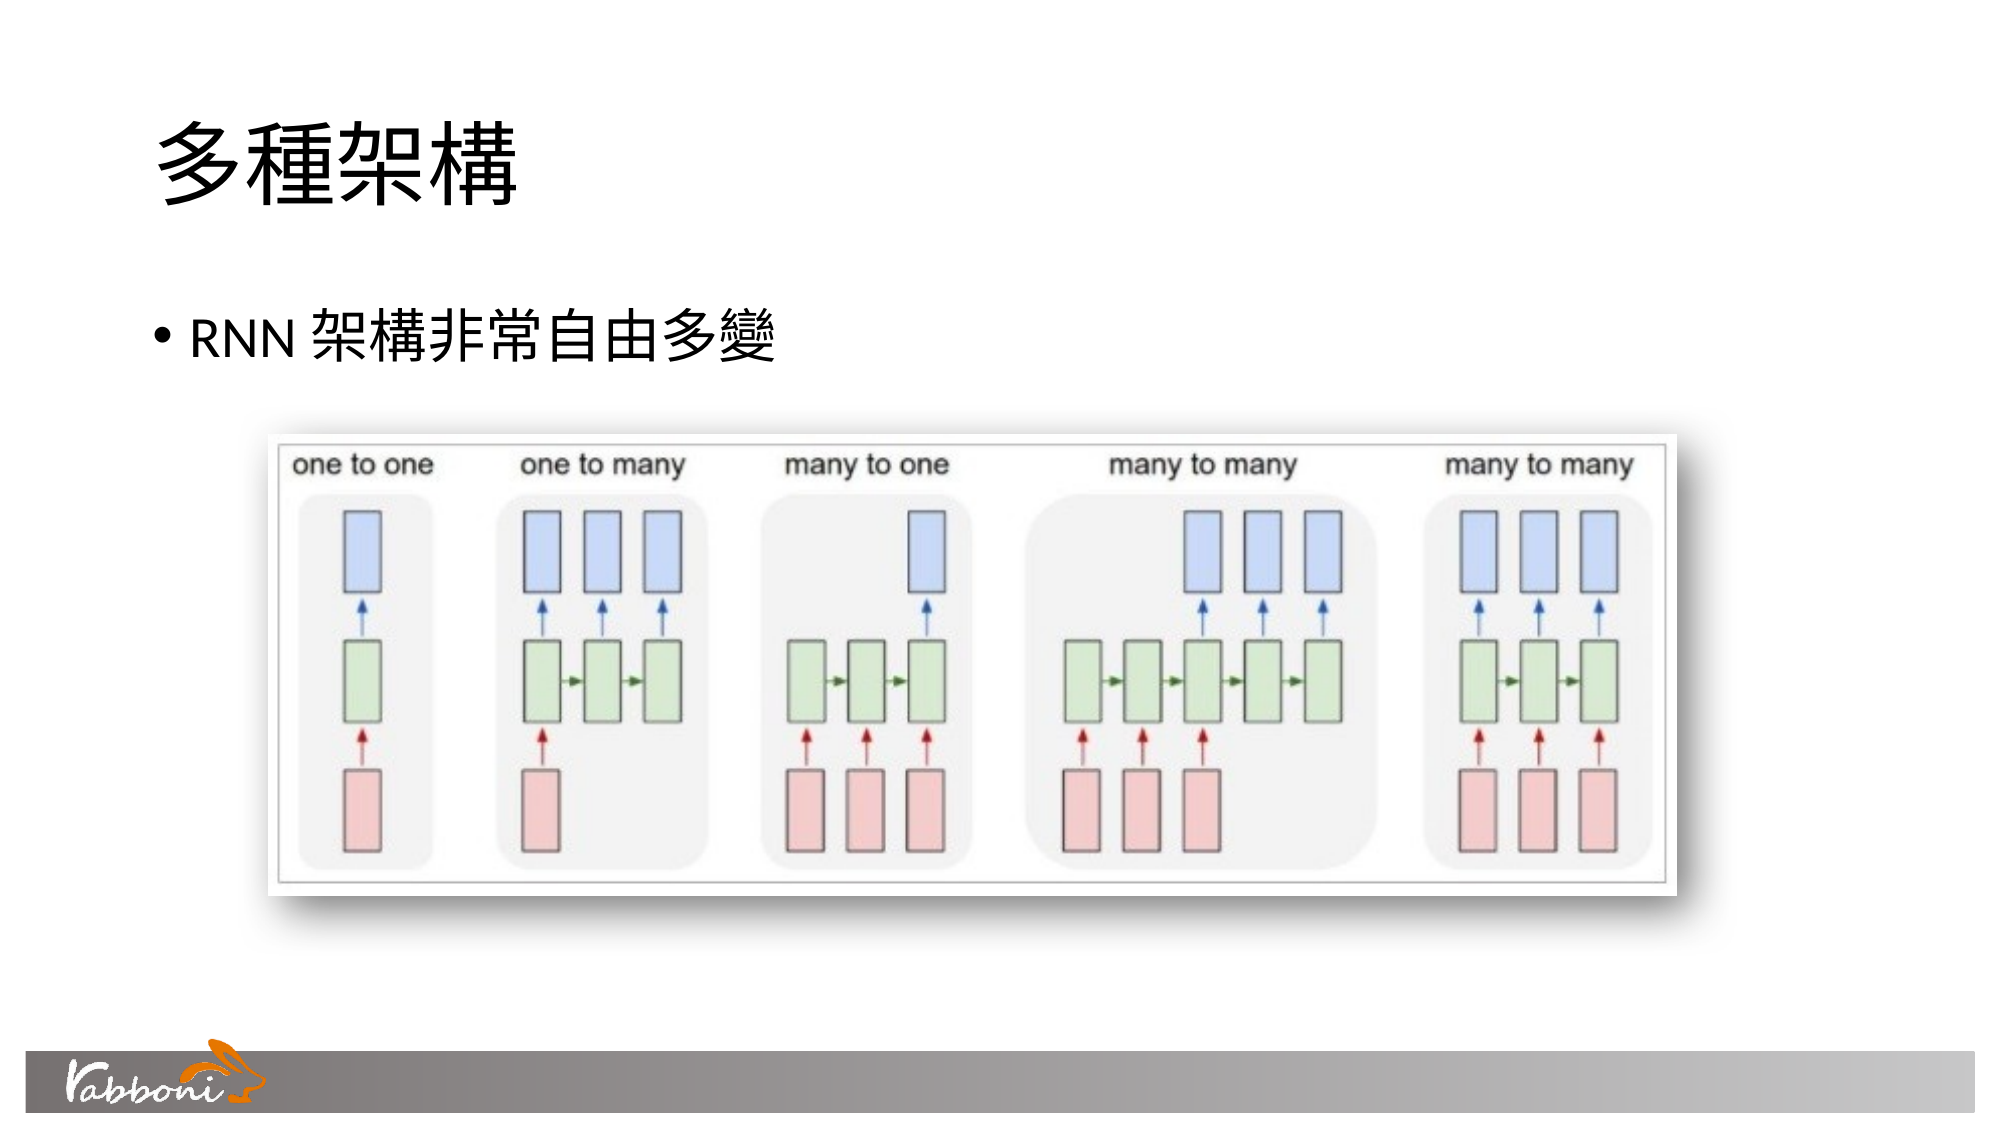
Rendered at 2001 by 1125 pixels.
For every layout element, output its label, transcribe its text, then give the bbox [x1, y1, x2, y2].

picture [268, 434, 1677, 896]
title 多種架構 [137, 59, 1863, 278]
picture [66, 1029, 268, 1112]
list RNN架構非常自由多變 [137, 299, 1863, 1014]
